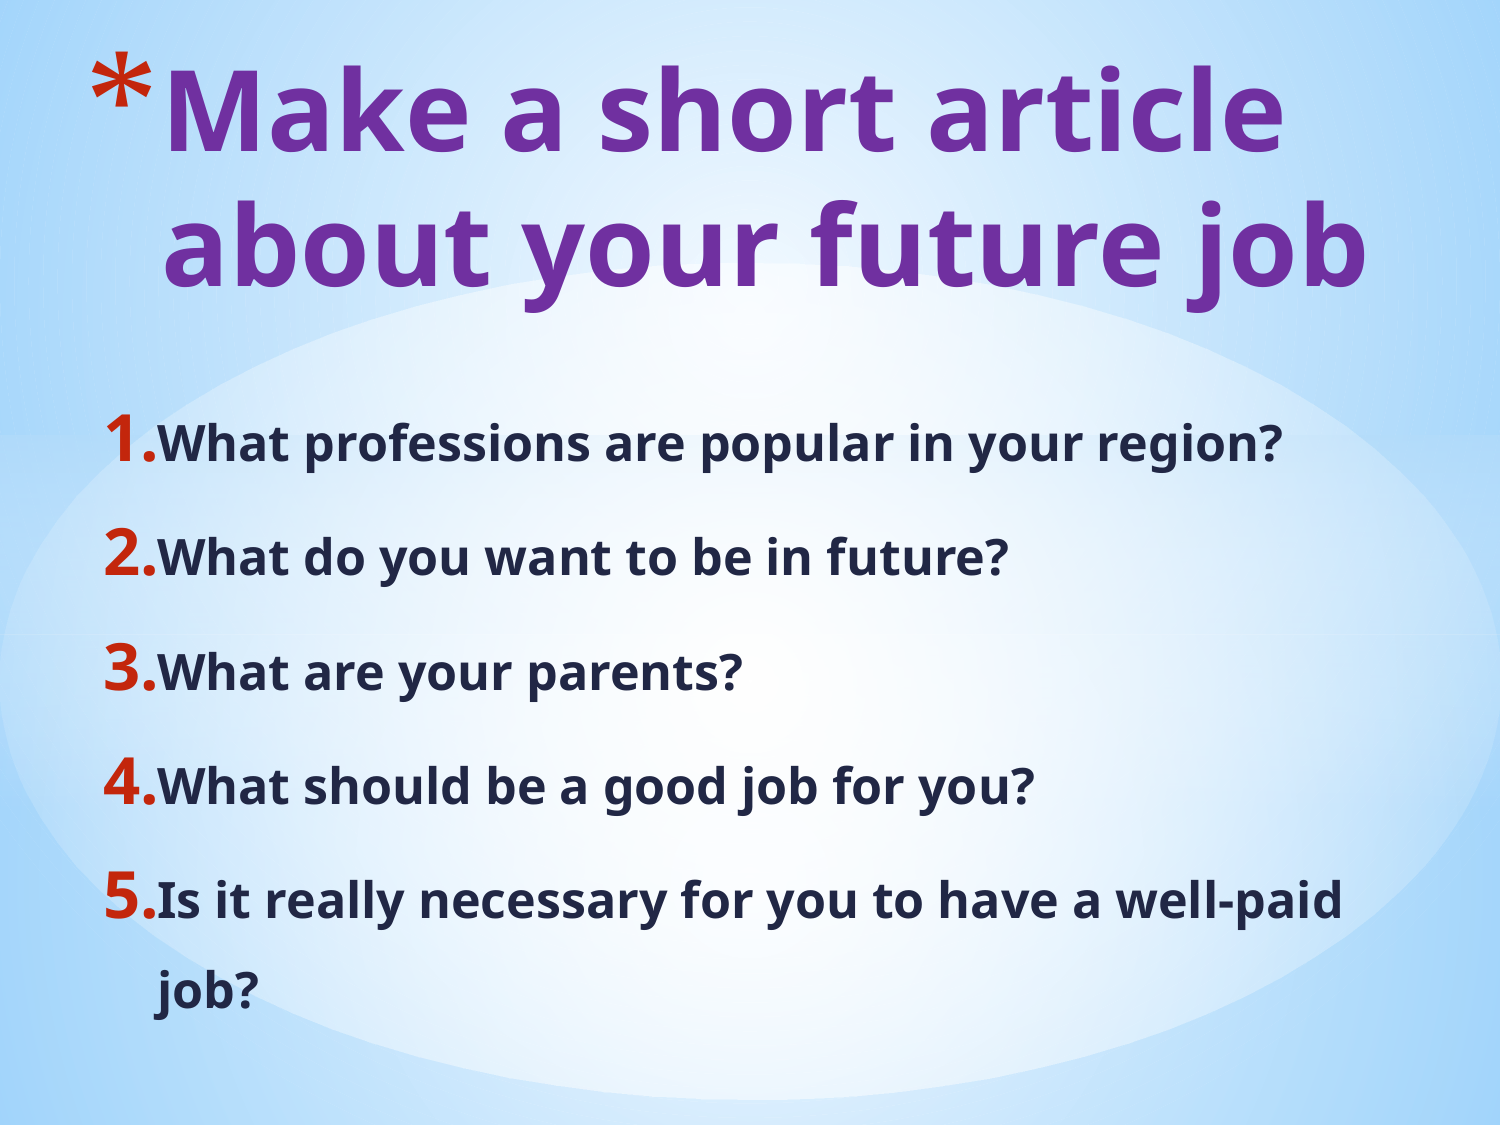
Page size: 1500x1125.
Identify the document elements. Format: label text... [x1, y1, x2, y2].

subtitle What professions are popular in your region? What do you want to be in future? What are your parents? What should be a good job for you? Is it really necessary for you to have a well-paid job? [88, 373, 1436, 1035]
title Make a short article about your future job [41, 30, 1424, 398]
